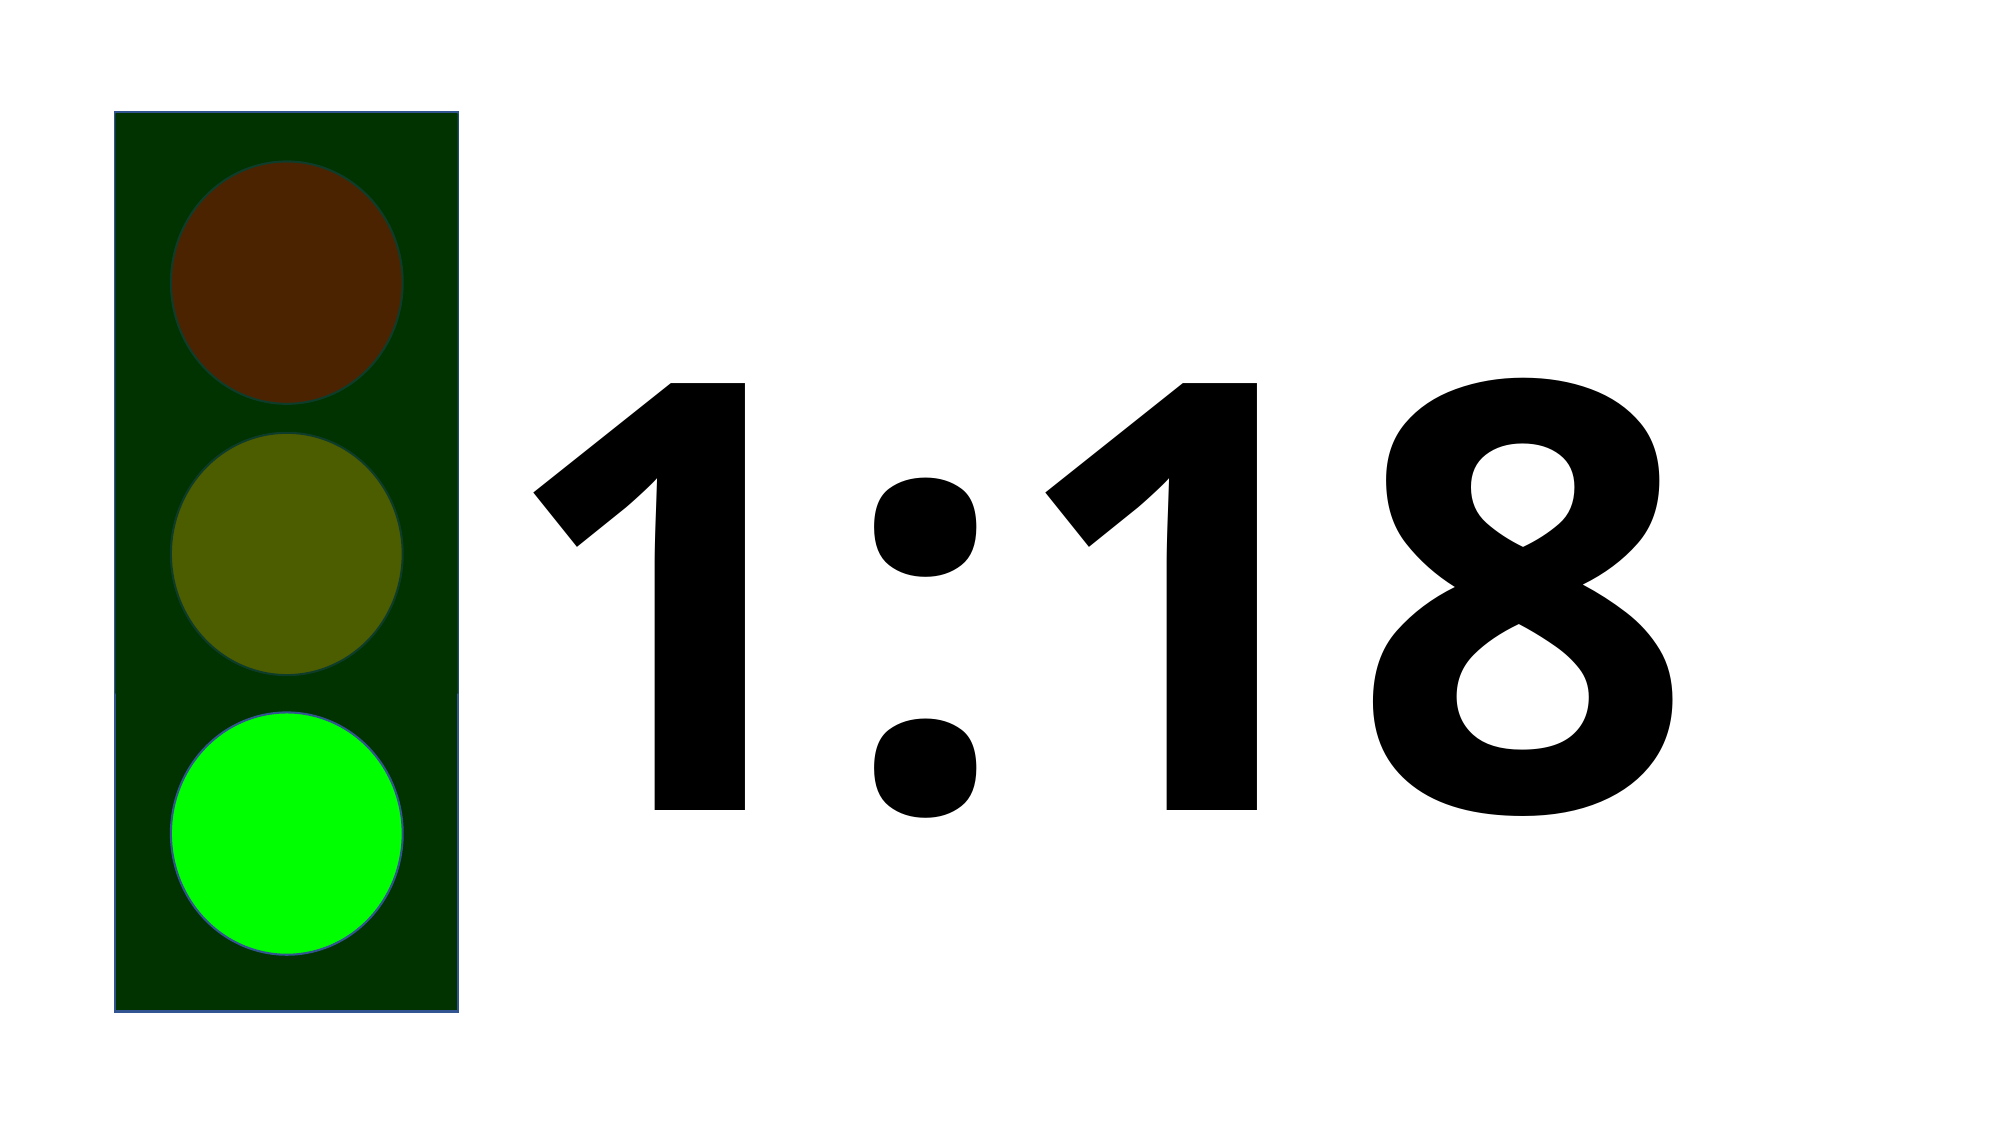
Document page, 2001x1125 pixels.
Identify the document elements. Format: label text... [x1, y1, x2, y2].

text_box [114, 695, 459, 1013]
text_box [114, 112, 459, 695]
text_box [169, 711, 404, 956]
text_box 1:18 [483, 204, 1924, 938]
